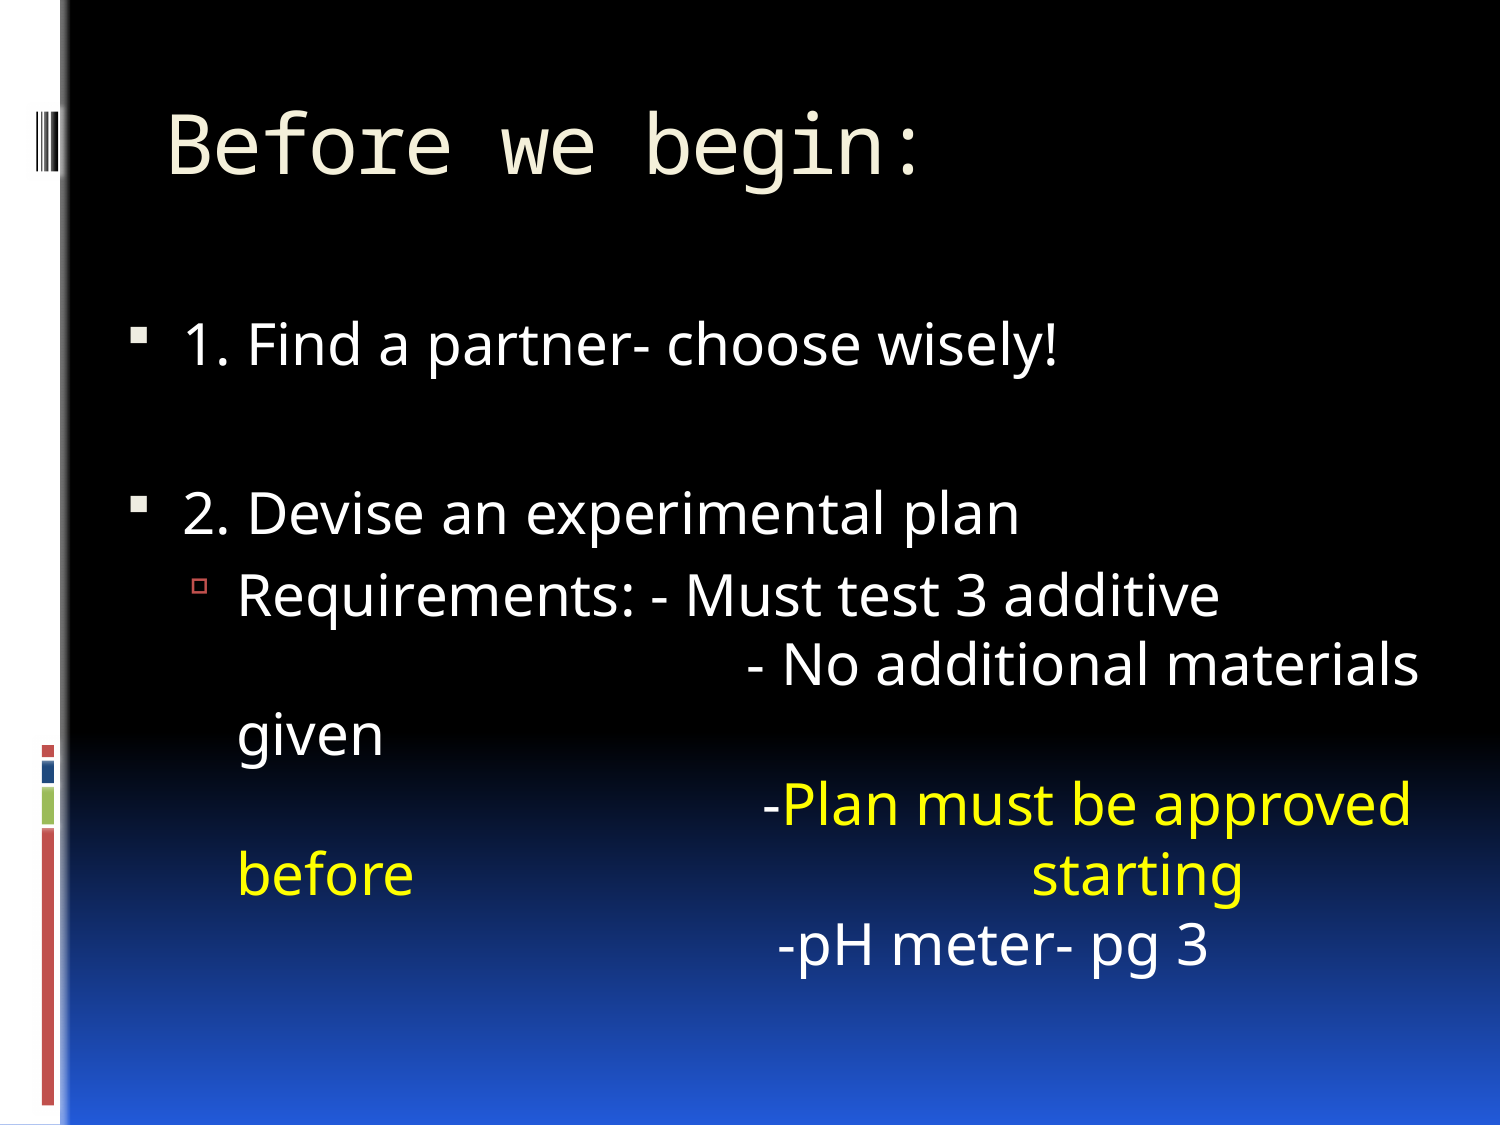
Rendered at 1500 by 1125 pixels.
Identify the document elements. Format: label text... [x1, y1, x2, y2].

list 1. Find a partner- choose wisely! 2. Devise an experimental plan Requirements: - Must test 3 additive - No additional materials given -Plan must be approved before starting -pH meter- pg 3 [99, 299, 1463, 1050]
title Before we begin: [150, 83, 1425, 234]
